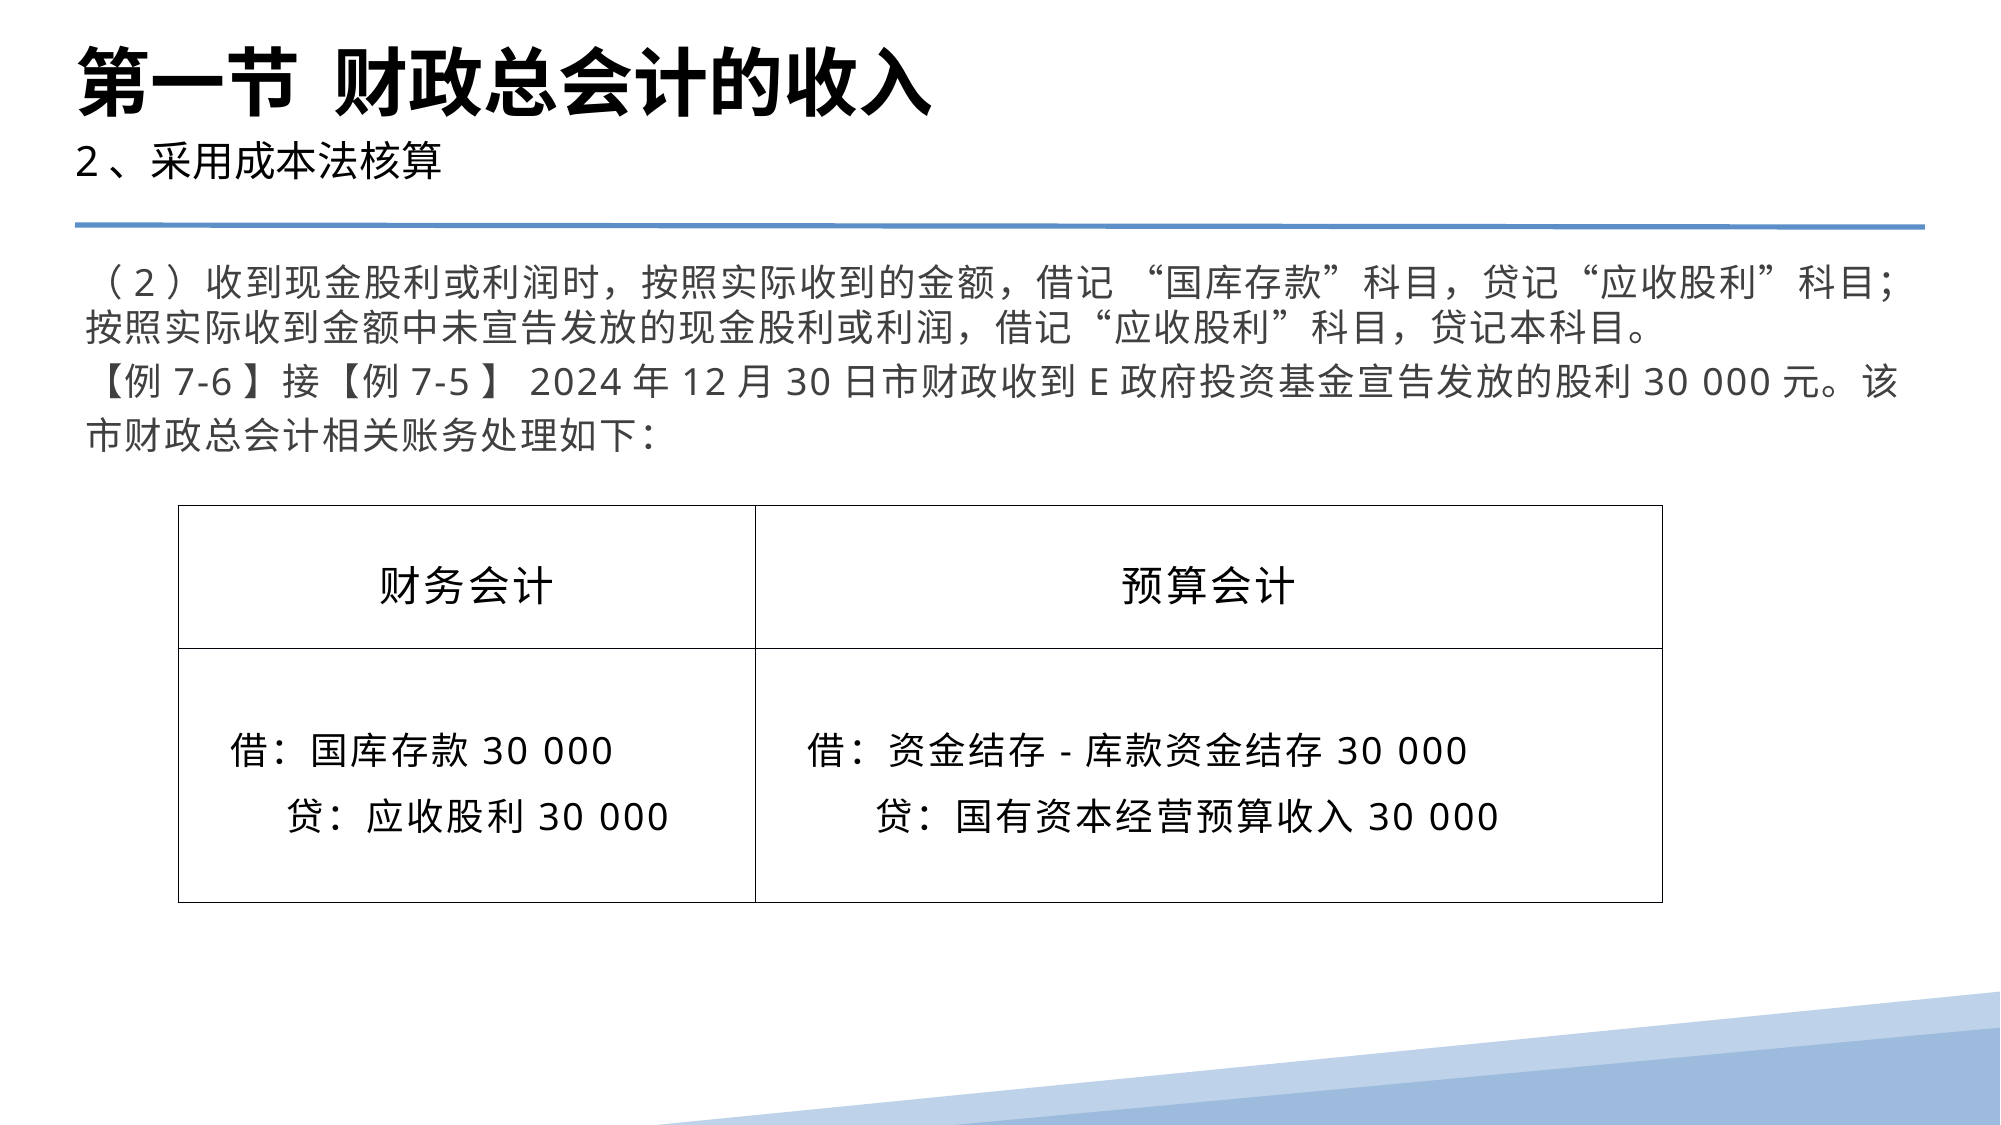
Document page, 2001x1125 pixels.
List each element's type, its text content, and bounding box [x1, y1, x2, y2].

text_box 第一节 财政总会计的收入 [75, 24, 1925, 124]
text_box （2）收到现金股利或利润时，按照实际收到的金额，借记 “国库存款”科目，贷记“应收股利”科目；按照实际收到金额中未宣告发放的现金股利或利润，借记“应收股利”科目，贷记本科目。 【例7-6】接【例7-5】2024年12月30日市财政收到E政府投资基金宣告发放的股利30 000元。该市财政总会计相关账务处理如下： [74, 165, 1939, 506]
table_cell 借：资金结存-库款资金结存30 000 贷：国有资本经营预算收入30 000 [756, 649, 1662, 902]
text_box 2、采用成本法核算 [75, 124, 1925, 165]
table_cell 借：国库存款30 000 贷：应收股利30 000 [179, 649, 755, 902]
table_header 预算会计 [756, 506, 1662, 648]
table_header 财务会计 [179, 506, 755, 648]
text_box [656, 991, 2000, 1125]
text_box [74, 224, 1925, 228]
